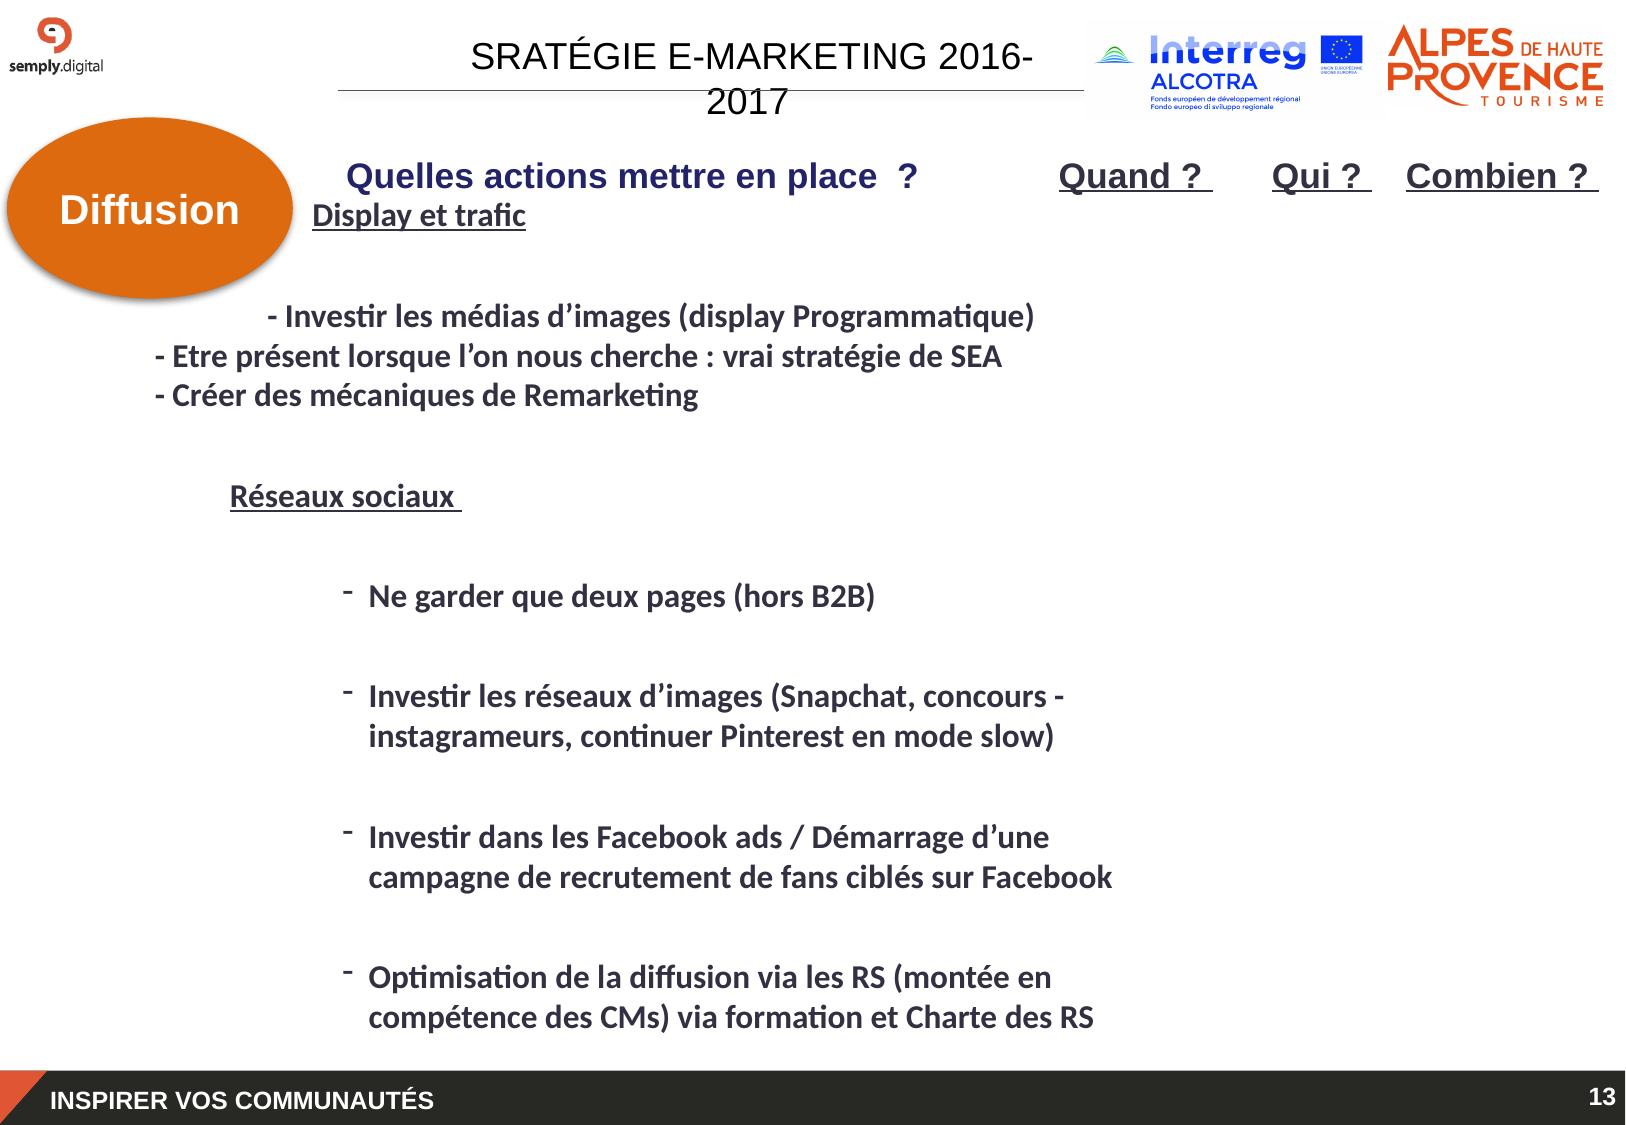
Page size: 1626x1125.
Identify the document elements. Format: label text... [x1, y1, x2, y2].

text_box Display et trafic - Investir les médias d’images (display Programmatique) - Etre présent lorsque l’on nous cherche : vrai stratégie de SEA - Créer des mécaniques de Remarketing Réseaux sociaux Ne garder que deux pages (hors B2B) Investir les réseaux d’images (Snapchat, concours -instagrameurs, continuer Pinterest en mode slow) Investir dans les Facebook ads / Démarrage d’une campagne de recrutement de fans ciblés sur Facebook Optimisation de la diffusion via les RS (montée en compétence des CMs) via formation et Charte des RS [147, 186, 1158, 1125]
text_box Diffusion [6, 117, 293, 299]
text_box Combien ? [1398, 145, 1625, 203]
text_box Quelles actions mettre en place ? [338, 145, 927, 203]
slide_number 13 [1581, 1074, 1624, 1116]
text_box Quand ? [1051, 145, 1264, 203]
picture [1388, 24, 1603, 108]
picture [1083, 18, 1386, 121]
picture [5, 10, 108, 81]
text_box Qui ? [1264, 145, 1398, 203]
